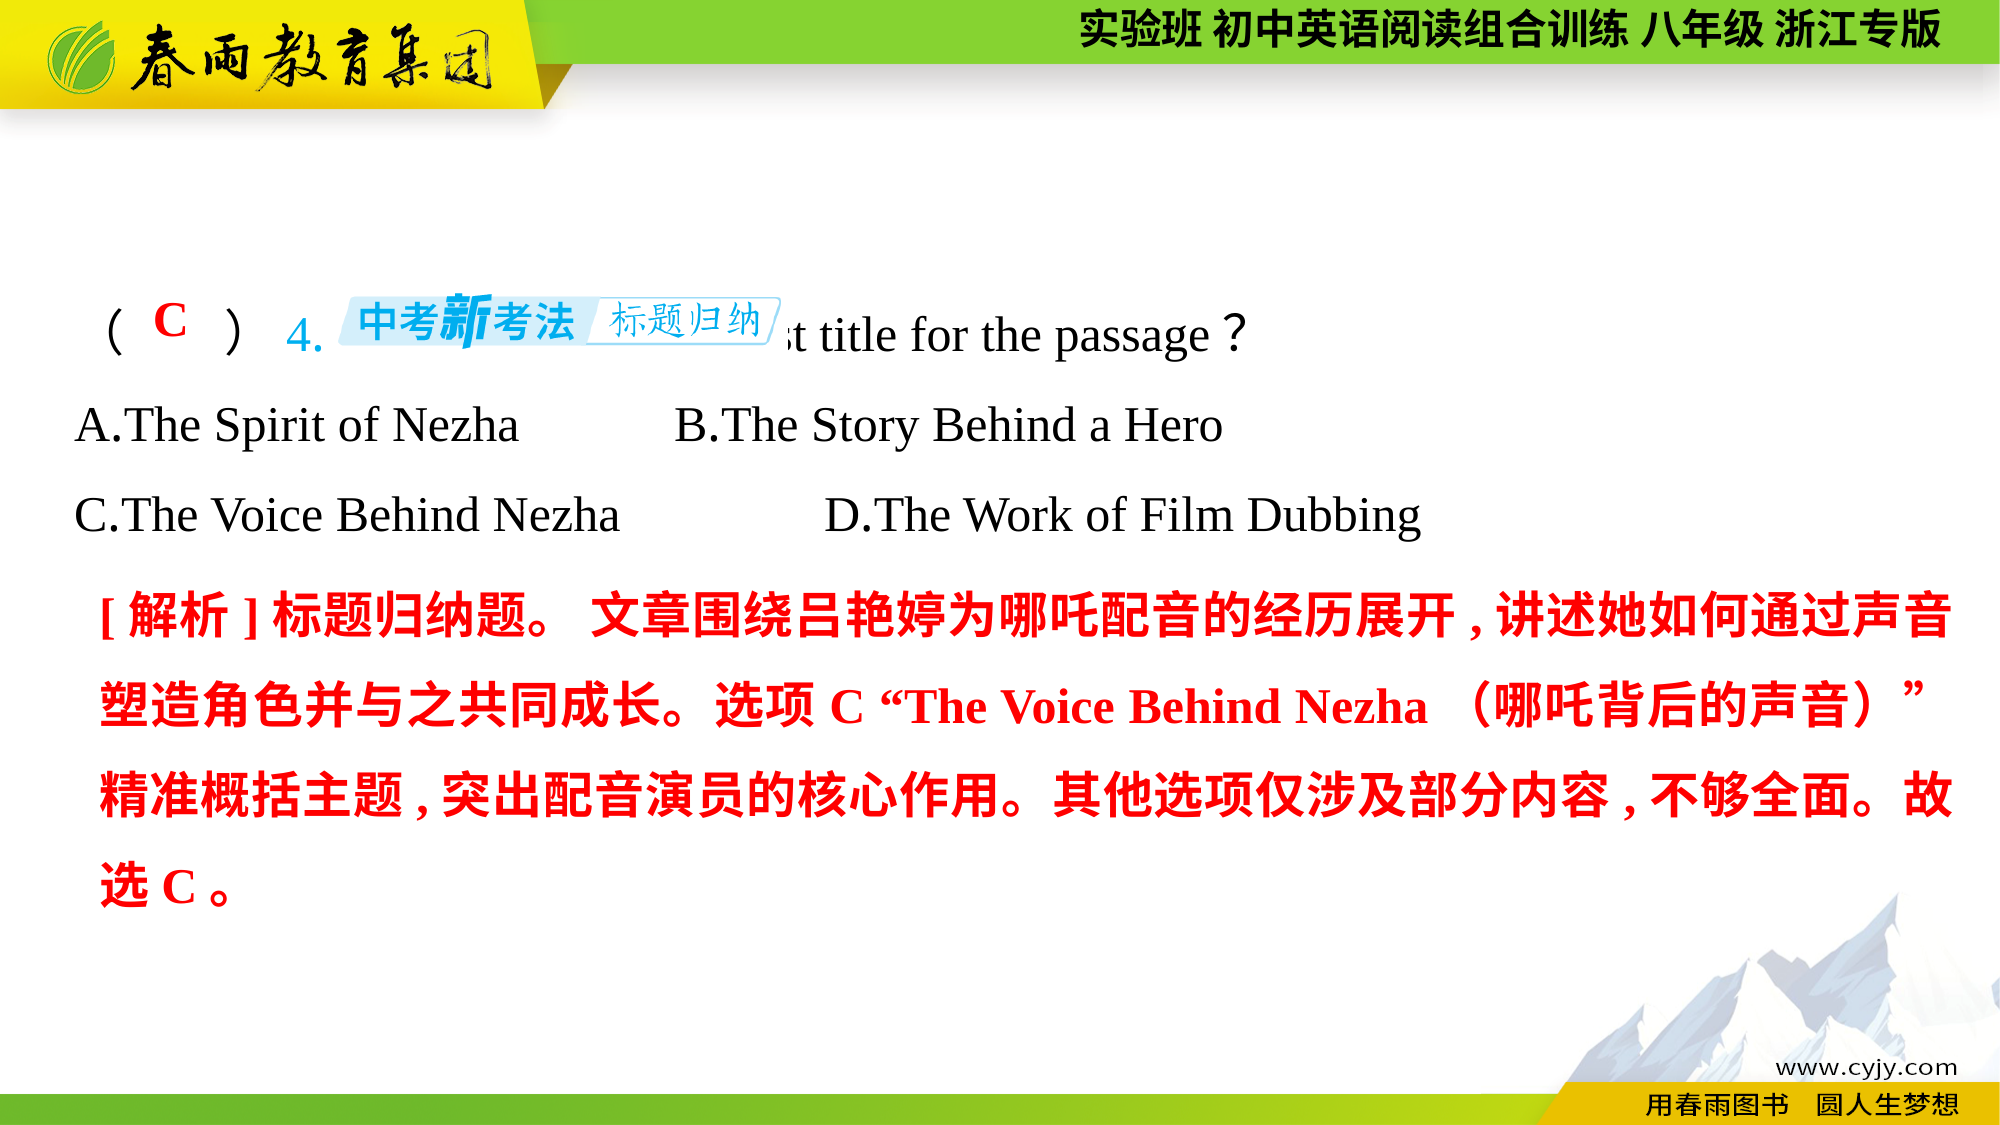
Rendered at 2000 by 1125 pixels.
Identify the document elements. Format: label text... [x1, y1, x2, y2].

picture [0, 0, 2000, 1125]
list （ ）4. What’s the best title for the passage？ A.The Spirit of Nezha B.The Story Behind a Hero C.The Voice Behind Nezha D.The Work of Film Dubbing [59, 264, 1944, 541]
text_box [解析]标题归纳题。 文章围绕吕艳婷为哪吒配音的经历展开,讲述她如何通过声音塑造角色并与之共同成长。选项C “The Voice Behind Nezha（哪吒背后的声音）”精准概括主题,突出配音演员的核心作用。其他选项仅涉及部分内容,不够全面。故选C。 [84, 546, 1969, 921]
text_box C [138, 278, 204, 354]
